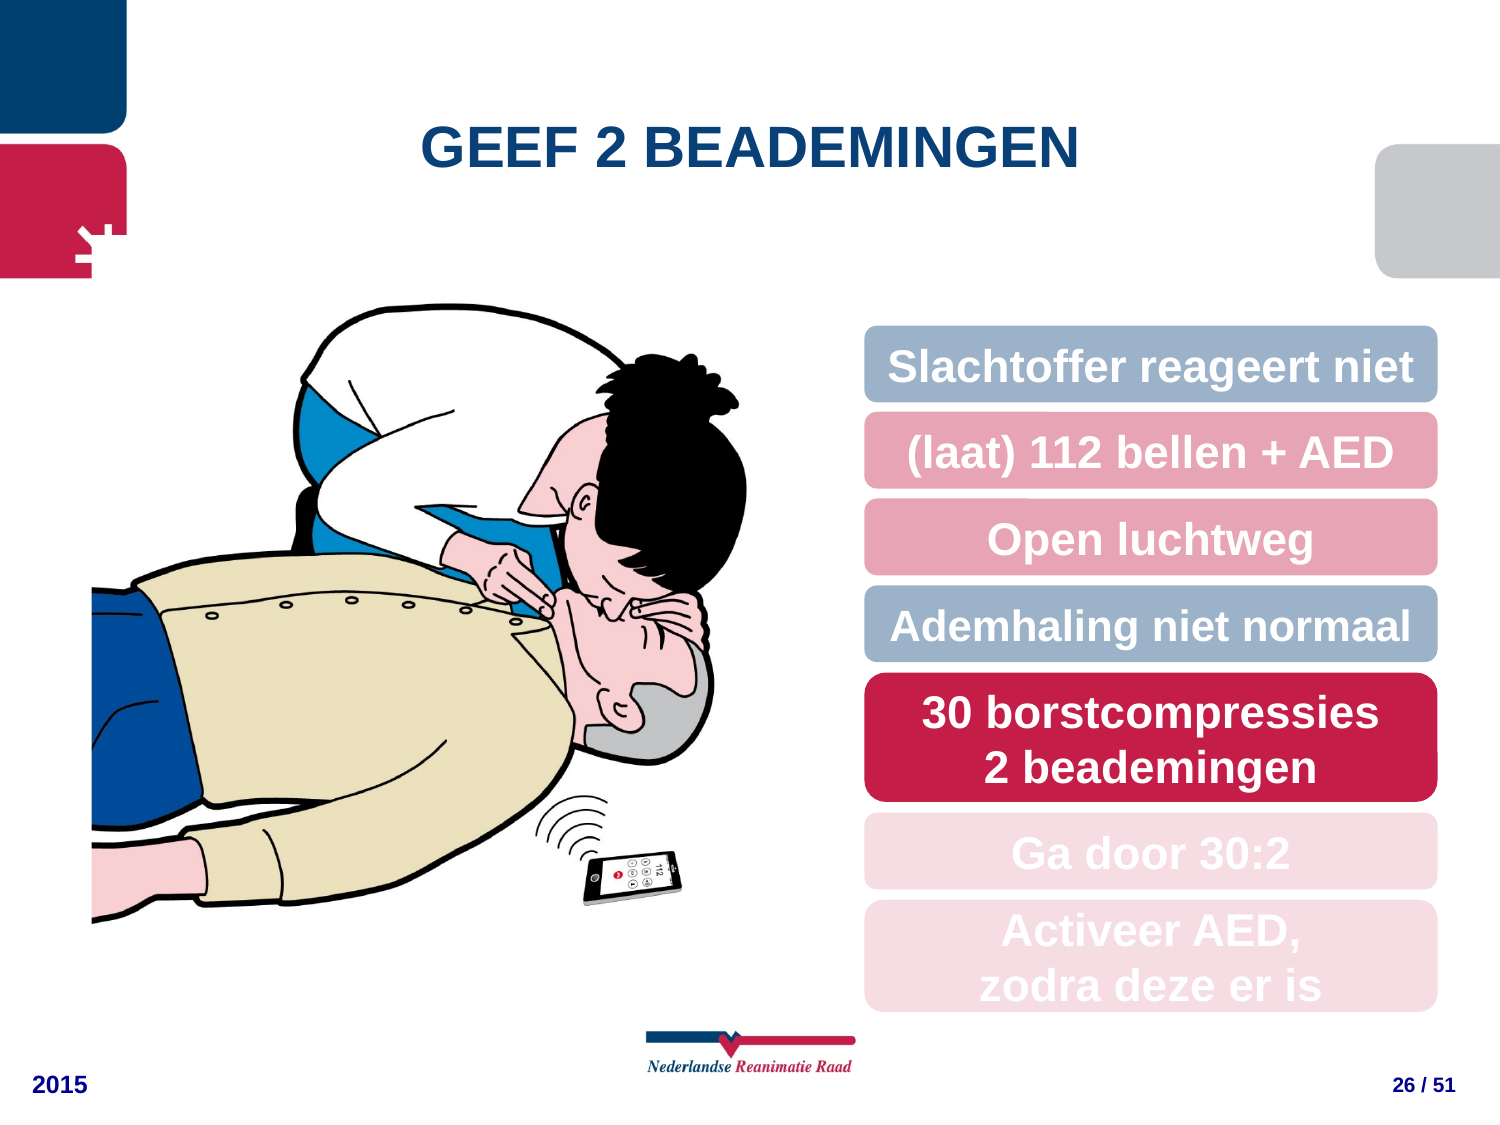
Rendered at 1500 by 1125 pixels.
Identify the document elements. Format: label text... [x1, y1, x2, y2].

picture [0, 0, 1500, 1125]
text_box Ademhaling niet normaal [862, 583, 1440, 665]
text_box Open luchtweg [862, 496, 1440, 578]
text_box Slachtoffer reageert niet [862, 323, 1440, 405]
text_box 30 borstcompressies 2 beademingen [862, 670, 1440, 805]
text_box Activeer AED, zodra deze er is [862, 897, 1440, 1015]
text_box (laat) 112 bellen + AED [862, 409, 1440, 491]
text_box Ga door 30:2 [862, 810, 1440, 892]
text_box GEEF 2 BEADEMINGEN [33, 101, 1468, 177]
